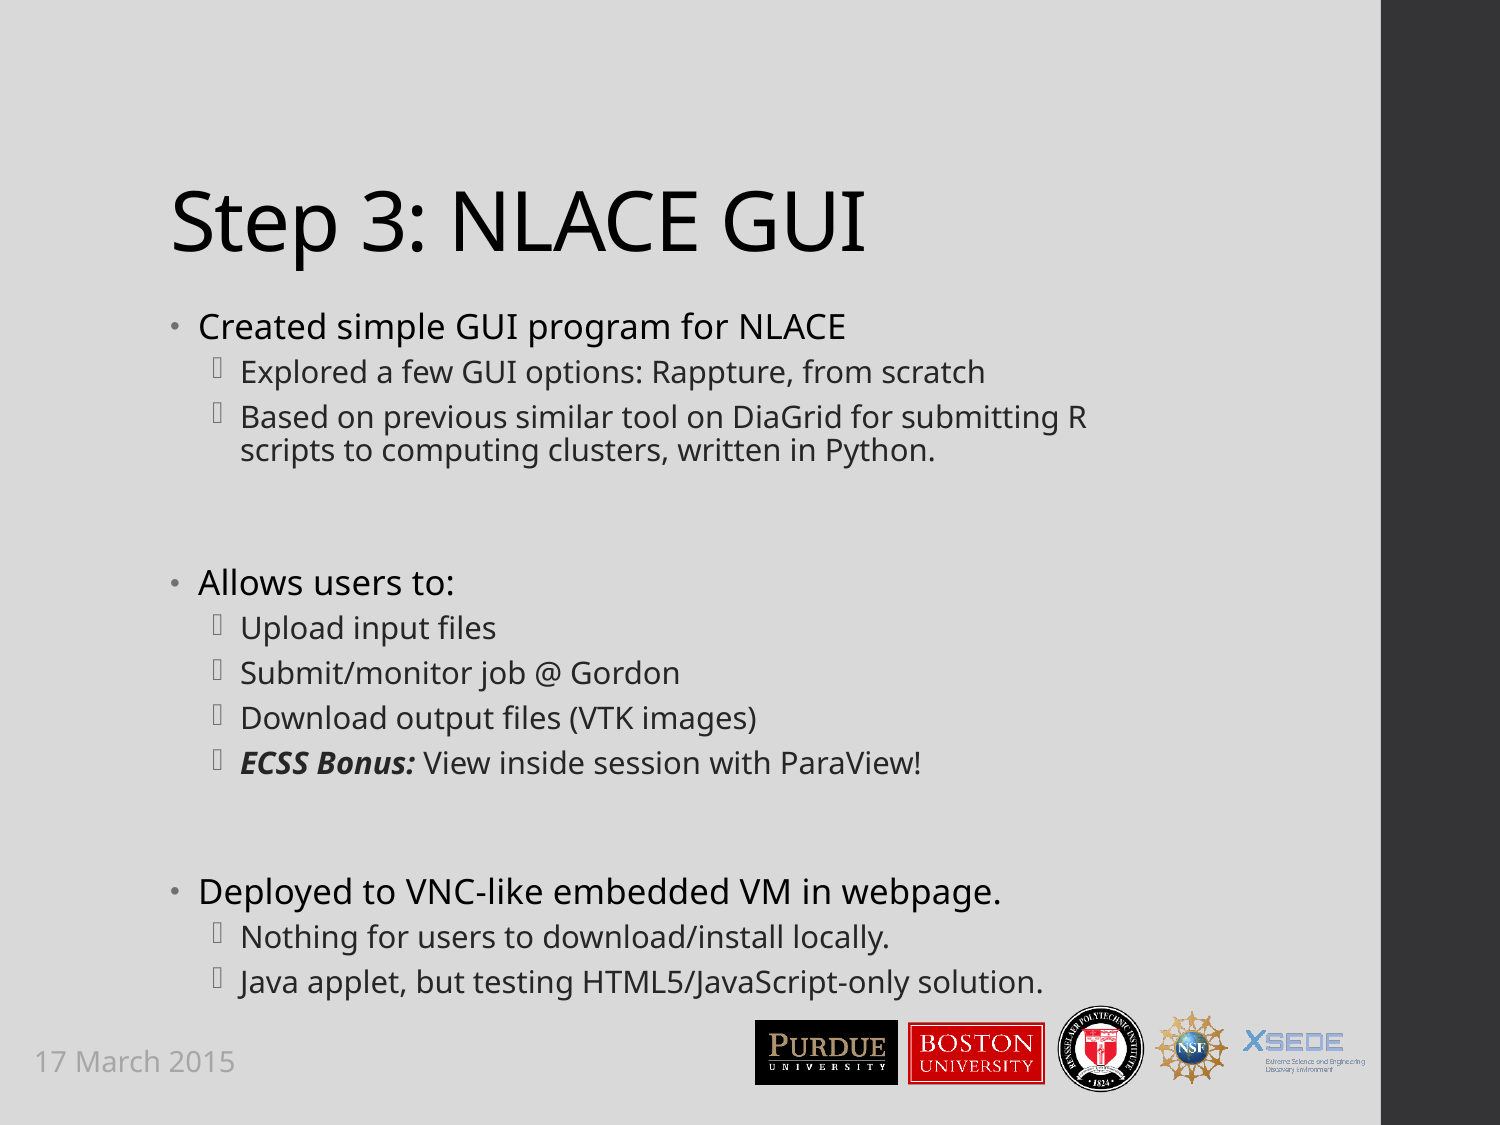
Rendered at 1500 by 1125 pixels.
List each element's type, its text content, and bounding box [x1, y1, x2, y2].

text_box 17 March 2015 [18, 1035, 251, 1086]
title Step 3: NLACE GUI [155, 60, 1348, 278]
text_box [755, 1004, 1371, 1094]
list Created simple GUI program for NLACE Explored a few GUI options: Rappture, from scratch Based on previous similar tool on DiaGrid for submitting R scripts to computing clusters, written in Python. Allows users to: Upload input files Submit/monitor job @ Gordon Download output files (VTK images) ECSS Bonus: View inside session with ParaView! Deployed to VNC-like embedded VM in webpage. Nothing for users to download/install locally. Java applet, but testing HTML5/JavaScript-only solution. [155, 299, 1156, 1014]
